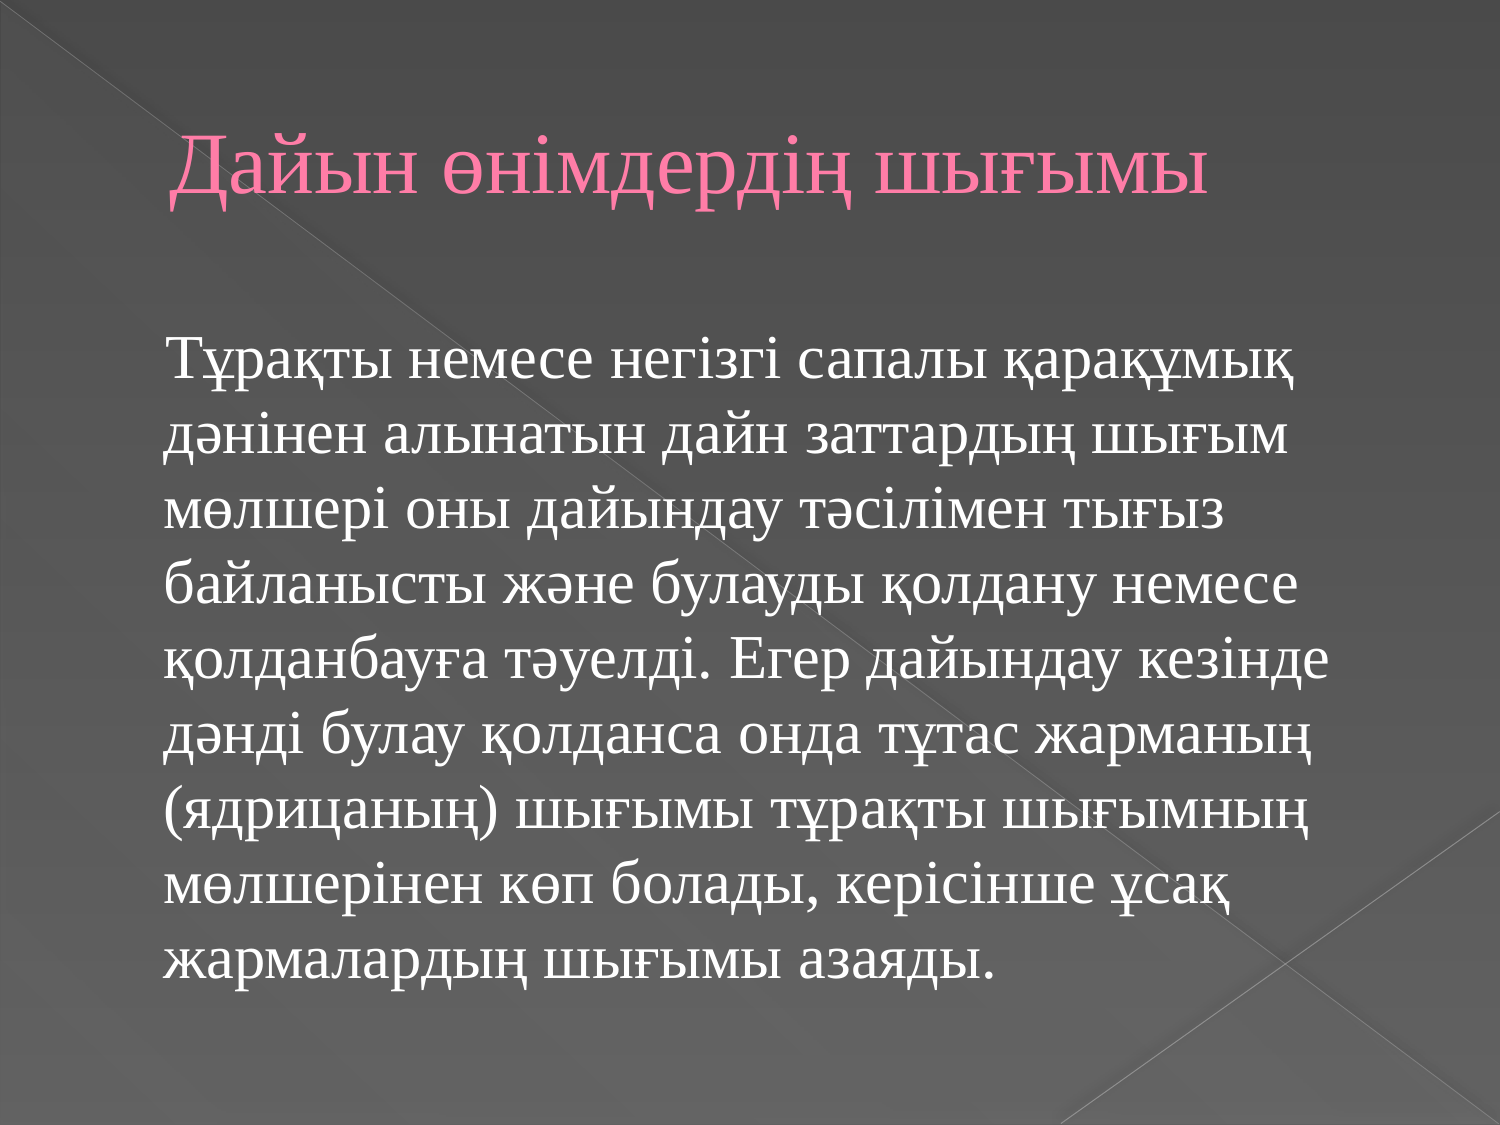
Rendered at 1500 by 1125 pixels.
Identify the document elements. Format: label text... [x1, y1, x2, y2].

title Дайын өнімдердің шығымы [75, 43, 1425, 274]
list Тұрақты немесе негізгі сапалы қарақұмық дәнінен алынатын дайн заттардың шығым мөлшері оны дайындау тәсілімен тығыз байланысты және булауды қолдану немесе қолданбауға тәуелді. Егер дайындау кезінде дәнді булау қолданса онда тұтас жарманың (ядрицаның) шығымы тұрақты шығымның мөлшерінен көп болады, керісінше ұсақ жармалардың шығымы азаяды. [75, 308, 1425, 1059]
